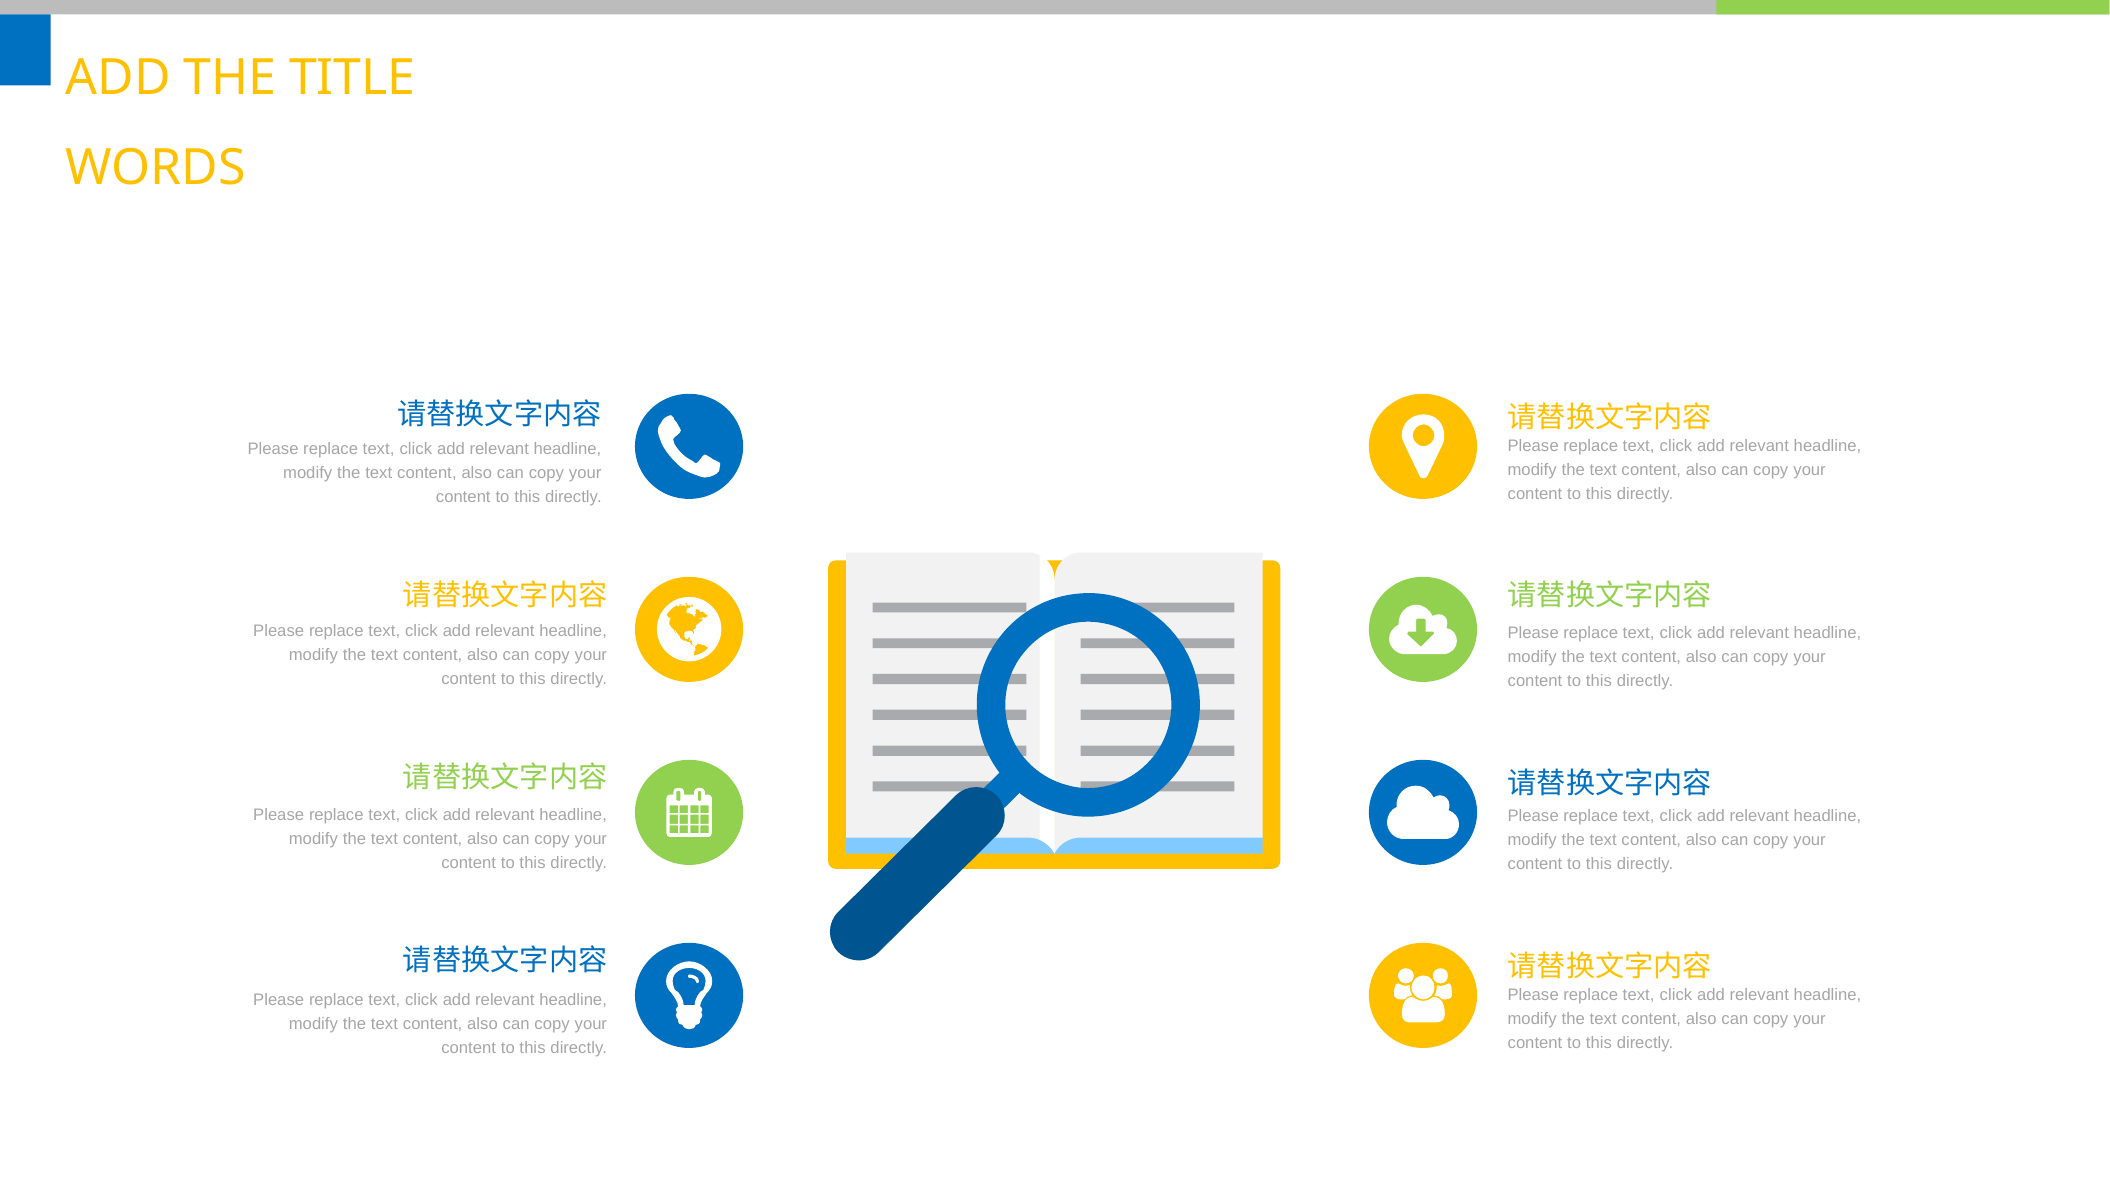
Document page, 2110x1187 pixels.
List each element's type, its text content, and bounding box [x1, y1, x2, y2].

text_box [1368, 393, 1478, 499]
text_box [1507, 569, 1864, 691]
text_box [1368, 576, 1478, 682]
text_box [1368, 759, 1478, 865]
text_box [246, 388, 602, 507]
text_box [827, 552, 1281, 963]
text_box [251, 568, 608, 689]
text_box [634, 759, 744, 865]
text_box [1368, 942, 1478, 1048]
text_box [251, 934, 608, 1058]
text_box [634, 576, 744, 682]
text_box ADD THE TITLE WORDS [50, 7, 583, 202]
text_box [1507, 756, 1864, 874]
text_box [634, 942, 744, 1048]
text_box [1507, 390, 1864, 504]
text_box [634, 393, 744, 499]
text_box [251, 750, 608, 873]
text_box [1507, 939, 1864, 1053]
